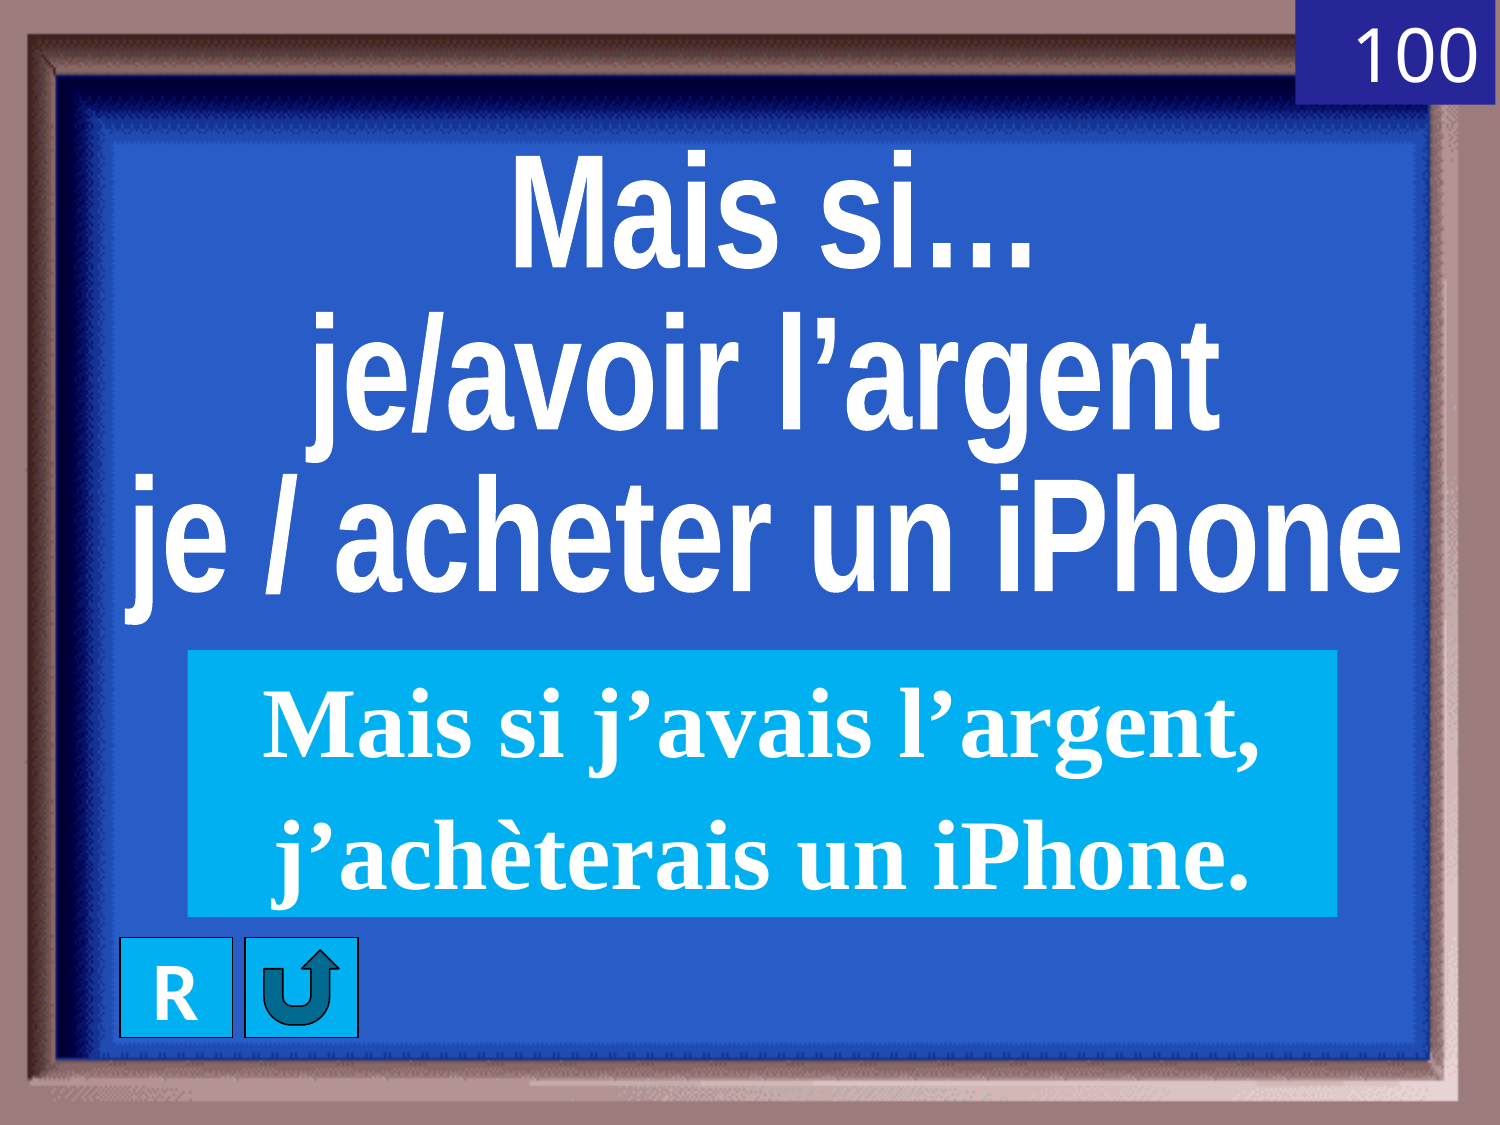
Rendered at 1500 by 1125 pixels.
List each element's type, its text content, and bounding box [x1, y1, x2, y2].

text_box [245, 937, 358, 1038]
text_box R [119, 937, 233, 1038]
picture [0, 0, 1500, 1125]
text_box 100 [1295, 0, 1496, 105]
text_box Mais si j’avais l’argent, j’achèterais un iPhone. [187, 649, 1338, 918]
